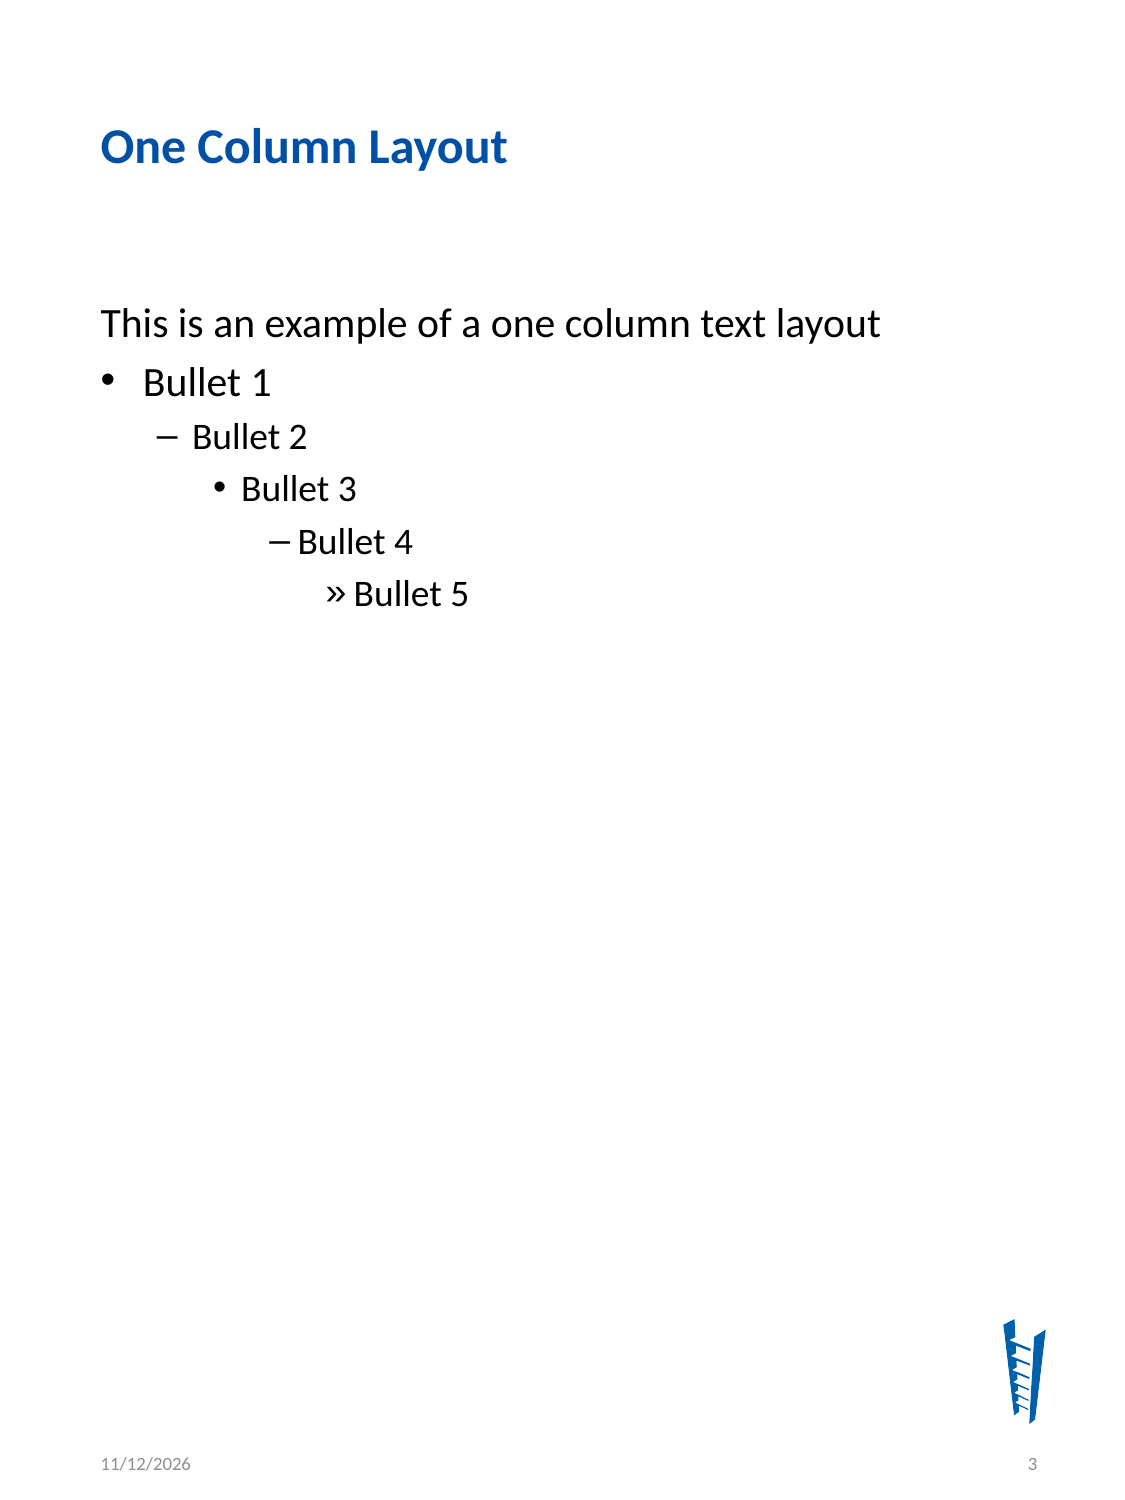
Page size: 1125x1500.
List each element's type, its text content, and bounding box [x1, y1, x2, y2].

title One Column Layout [100, 59, 1038, 228]
list This is an example of a one column text layout Bullet 1 Bullet 2 Bullet 3 Bullet 4 Bullet 5 [100, 288, 1038, 1325]
slide_number 3 [874, 1441, 1038, 1487]
picture [1003, 1319, 1046, 1424]
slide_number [100, 1441, 264, 1487]
